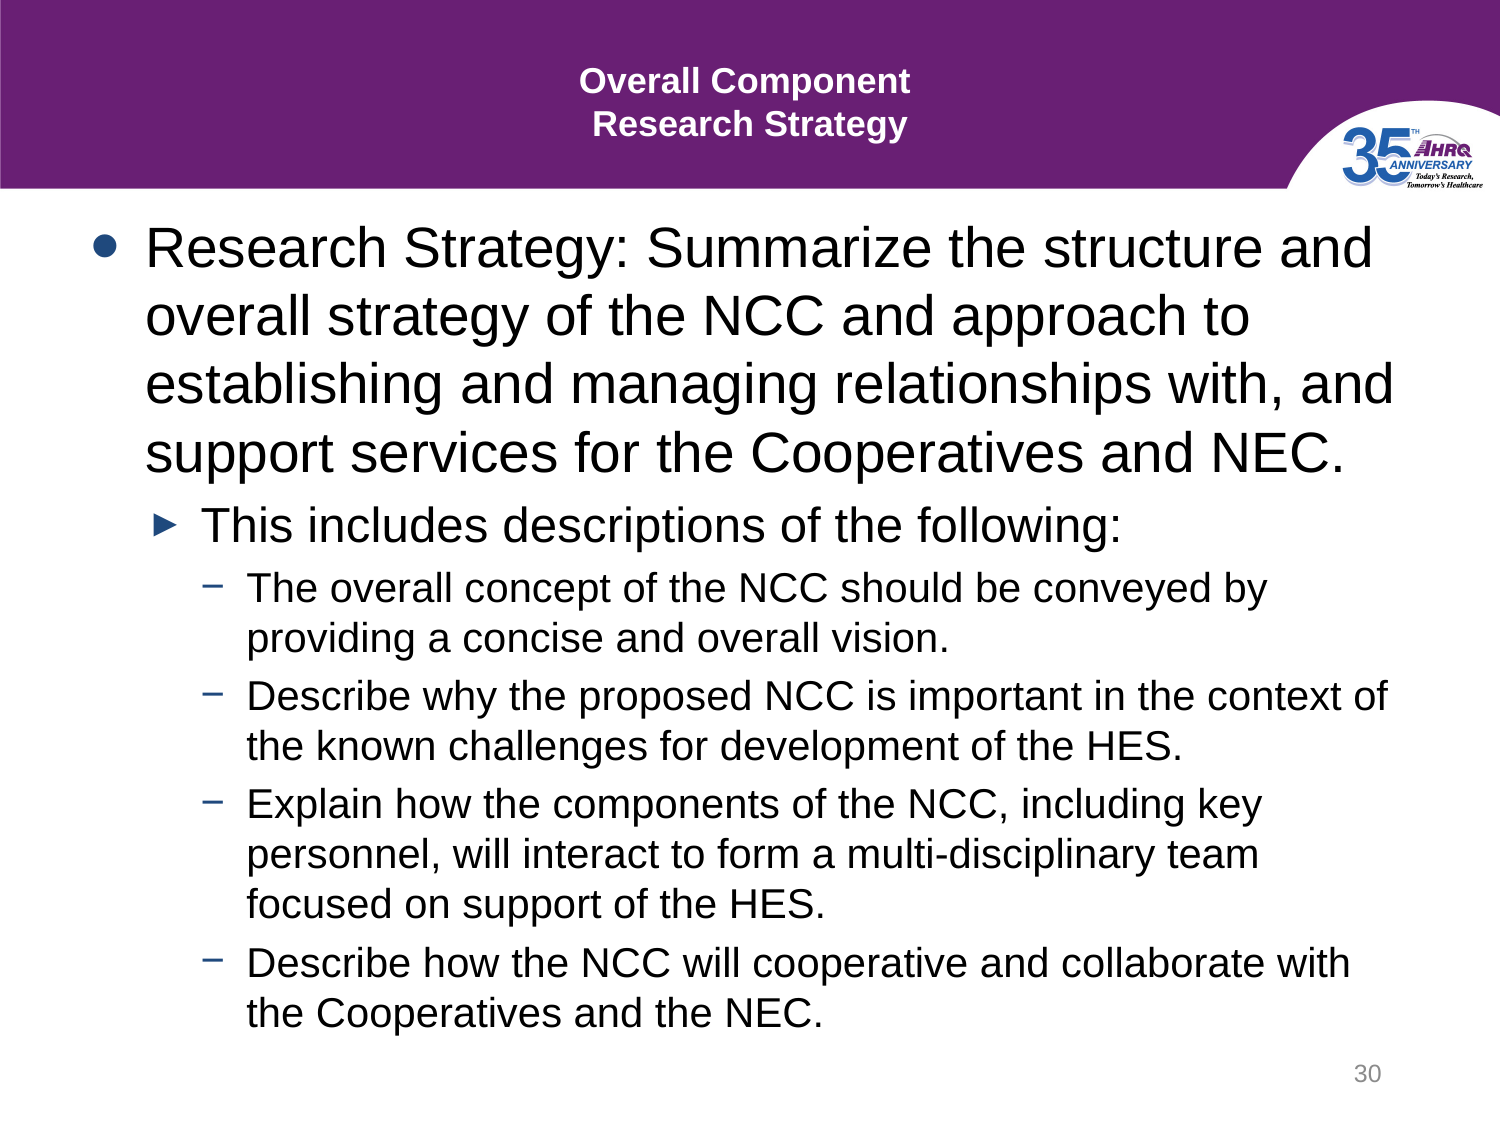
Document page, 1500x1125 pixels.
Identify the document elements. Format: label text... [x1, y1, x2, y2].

list Research Strategy: Summarize the structure and overall strategy of the NCC and approach to establishing and managing relationships with, and support services for the Cooperatives and NEC. This includes descriptions of the following: The overall concept of the NCC should be conveyed by providing a concise and overall vision. Describe why the proposed NCC is important in the context of the known challenges for development of the HES. Explain how the components of the NCC, including key personnel, will interact to form a multi-disciplinary team focused on support of the HES. Describe how the NCC will cooperative and collaborate with the Cooperatives and the NEC. [75, 203, 1425, 1061]
slide_number 30 [1059, 1042, 1397, 1103]
title Overall Component Research Strategy [206, 50, 1294, 152]
picture [0, 0, 1500, 1125]
